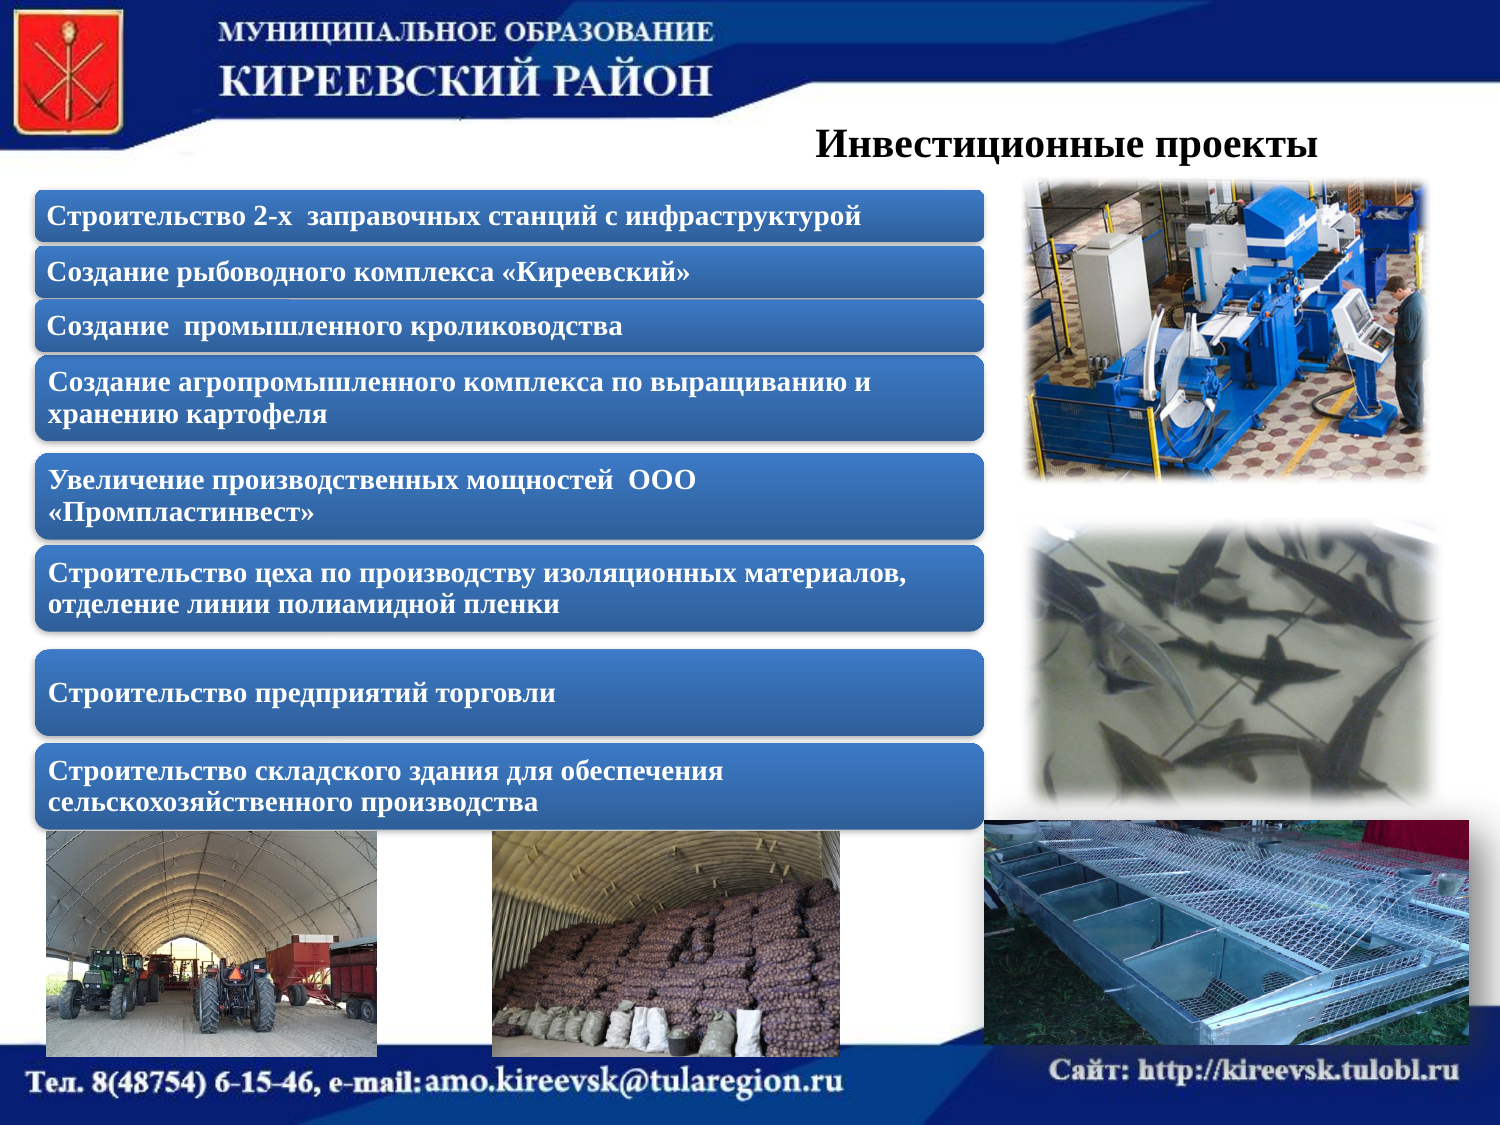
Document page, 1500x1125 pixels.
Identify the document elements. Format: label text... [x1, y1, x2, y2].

picture [0, 0, 1500, 1125]
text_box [34, 187, 985, 833]
text_box Инвестиционные проекты [771, 103, 1373, 178]
